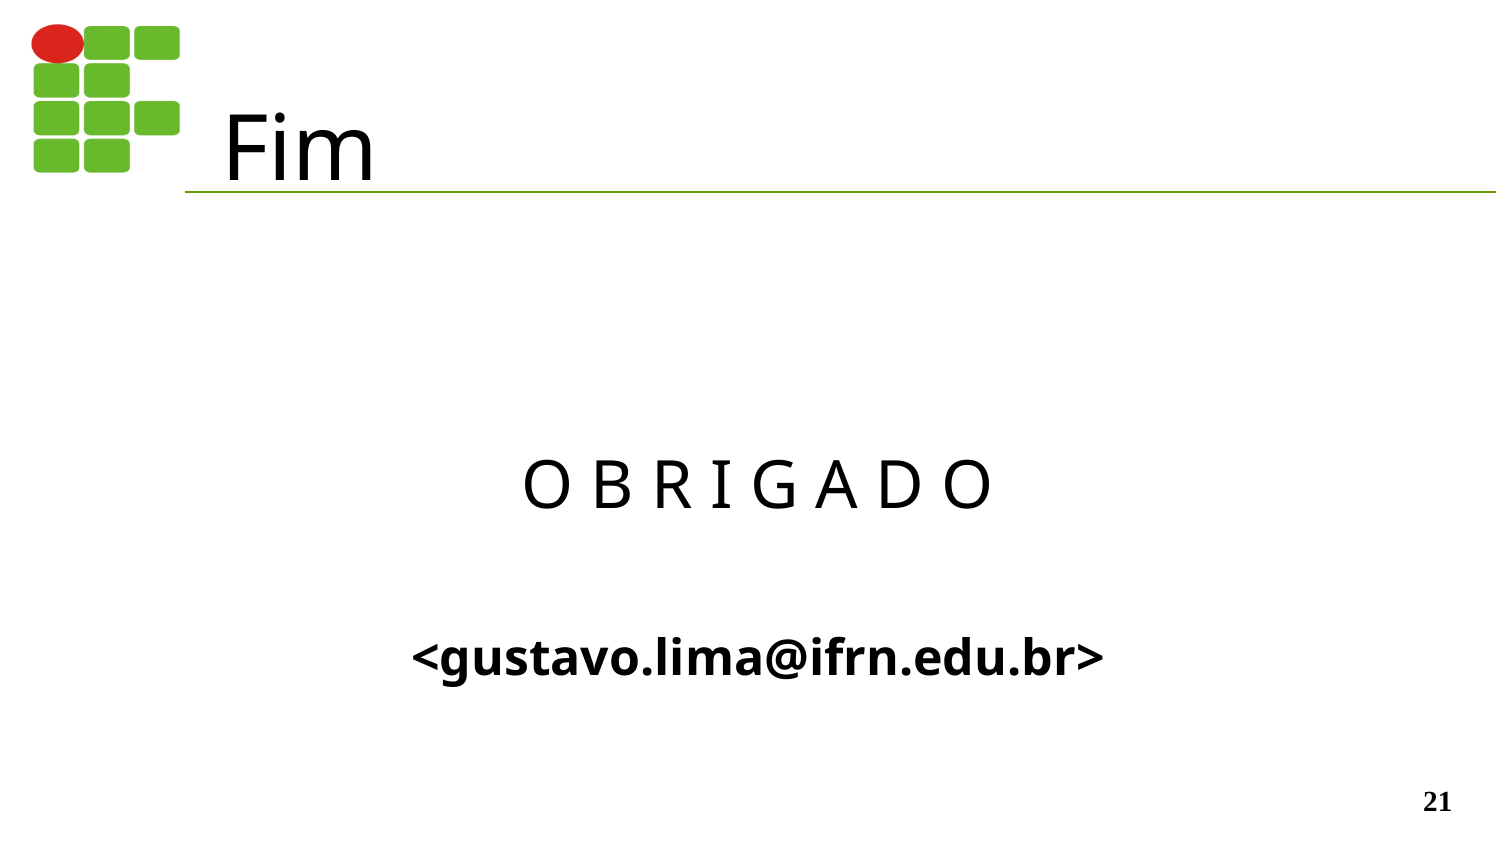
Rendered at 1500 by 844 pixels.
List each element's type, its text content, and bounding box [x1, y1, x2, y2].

picture [29, 23, 182, 174]
title Fim [206, 26, 1468, 207]
text_box ‹#› [1155, 768, 1468, 825]
list O B R I G A D O <gustavo.lima@ifrn.edu.br> [46, 248, 1469, 755]
